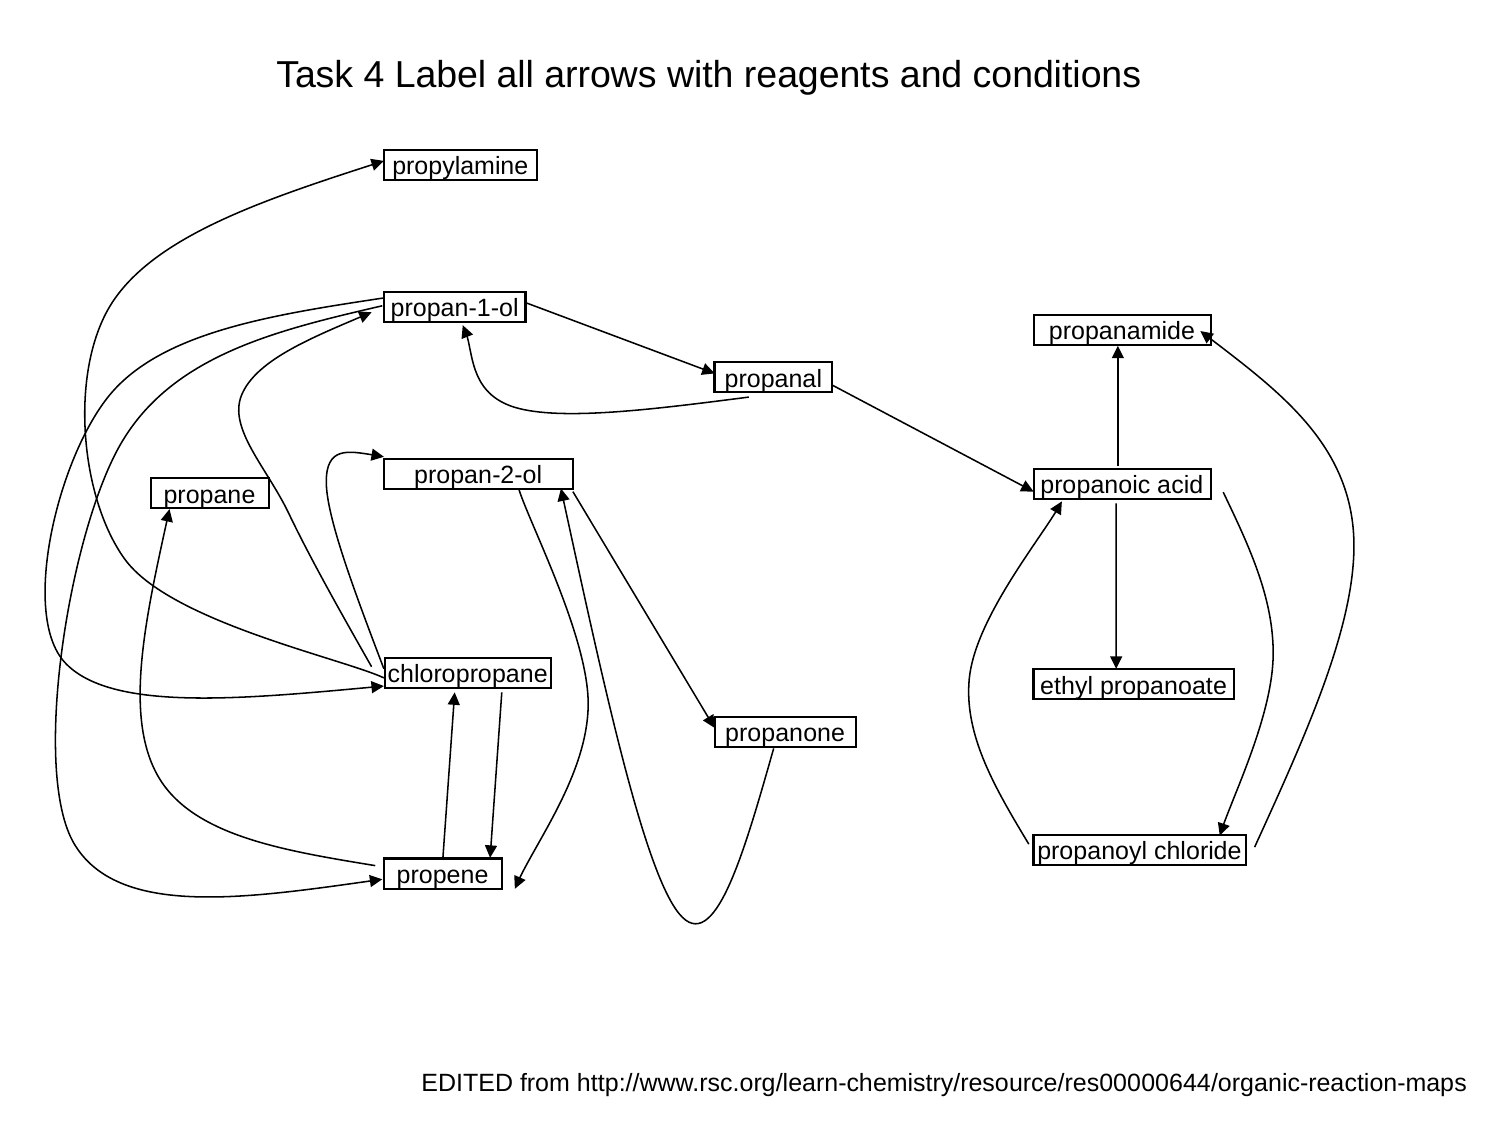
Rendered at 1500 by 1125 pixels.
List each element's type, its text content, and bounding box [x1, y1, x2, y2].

text_box propene [383, 858, 502, 889]
text_box [1200, 331, 1355, 848]
text_box [461, 325, 749, 414]
text_box [557, 488, 774, 924]
text_box EDITED from http://www.rsc.org/learn-chemistry/resource/res00000644/organic-reaction-maps [406, 1058, 1500, 1104]
text_box propan-1-ol [384, 291, 526, 322]
text_box [442, 692, 460, 858]
text_box [968, 501, 1062, 845]
text_box [549, 798, 652, 859]
text_box [832, 385, 1034, 492]
text_box [84, 158, 384, 431]
text_box propanoyl chloride [1033, 834, 1246, 865]
text_box [55, 305, 383, 898]
text_box Task 4 Label all arrows with reagents and conditions [112, 42, 1306, 103]
text_box [1111, 345, 1125, 467]
text_box propanal [714, 362, 833, 393]
text_box [484, 692, 502, 858]
text_box propan-2-ol [384, 458, 573, 489]
text_box ethyl propanoate [1043, 669, 1221, 700]
text_box chloropropane [385, 657, 517, 688]
text_box [1110, 503, 1123, 669]
text_box propanamide [1033, 314, 1211, 346]
text_box propanone [748, 716, 857, 747]
text_box propylamine [383, 149, 538, 180]
text_box [140, 509, 376, 866]
text_box [1217, 492, 1274, 836]
text_box [525, 302, 715, 375]
text_box propanoic acid [1033, 468, 1211, 499]
text_box [44, 297, 384, 687]
text_box [514, 489, 589, 889]
